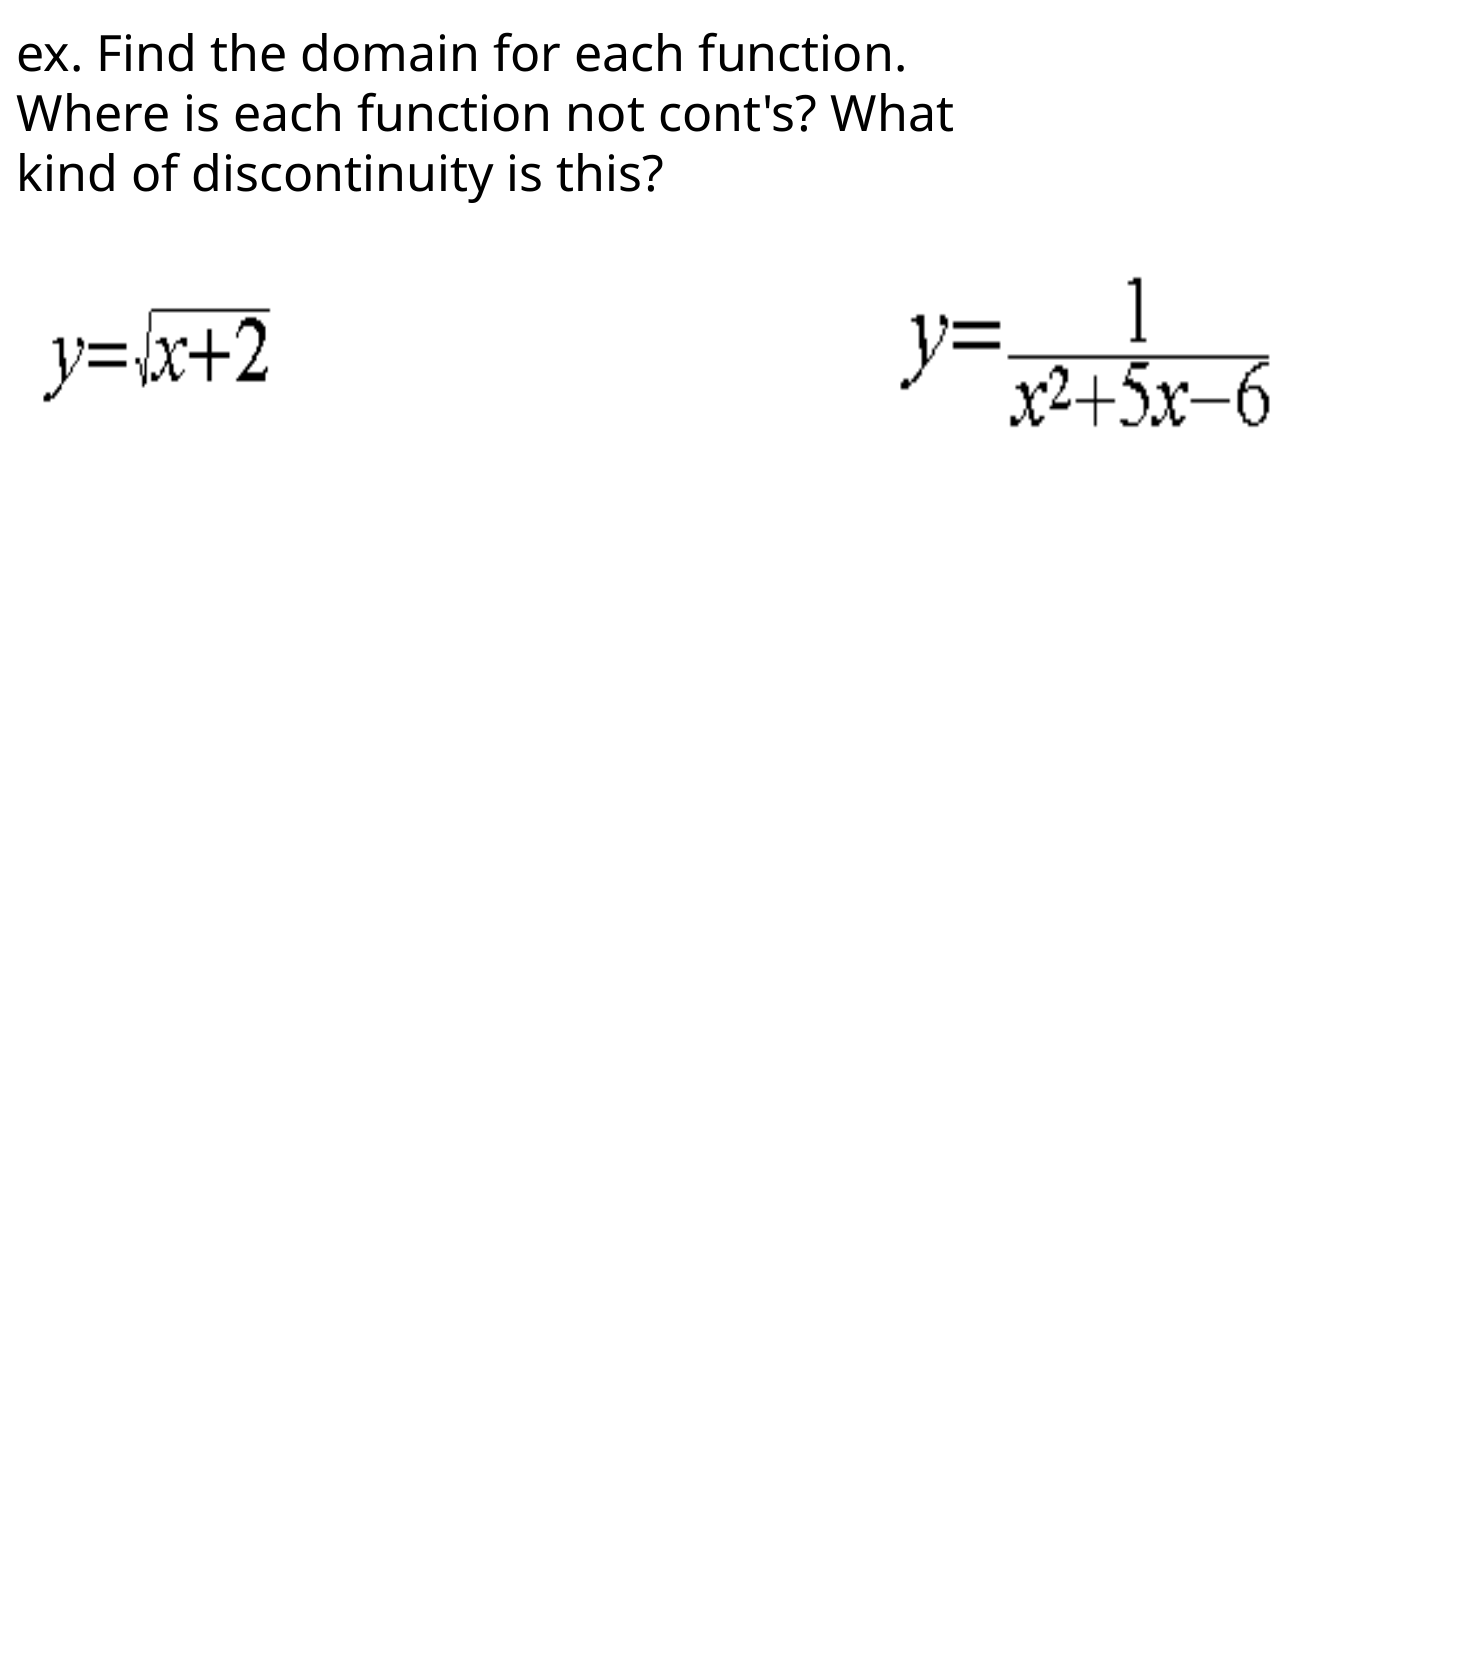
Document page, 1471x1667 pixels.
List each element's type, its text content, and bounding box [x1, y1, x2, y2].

text_box ex. Find the domain for each function. Where is each function not cont's? What kind of discontinuity is this? [1, 14, 980, 209]
picture [41, 304, 275, 411]
picture [898, 268, 1275, 434]
